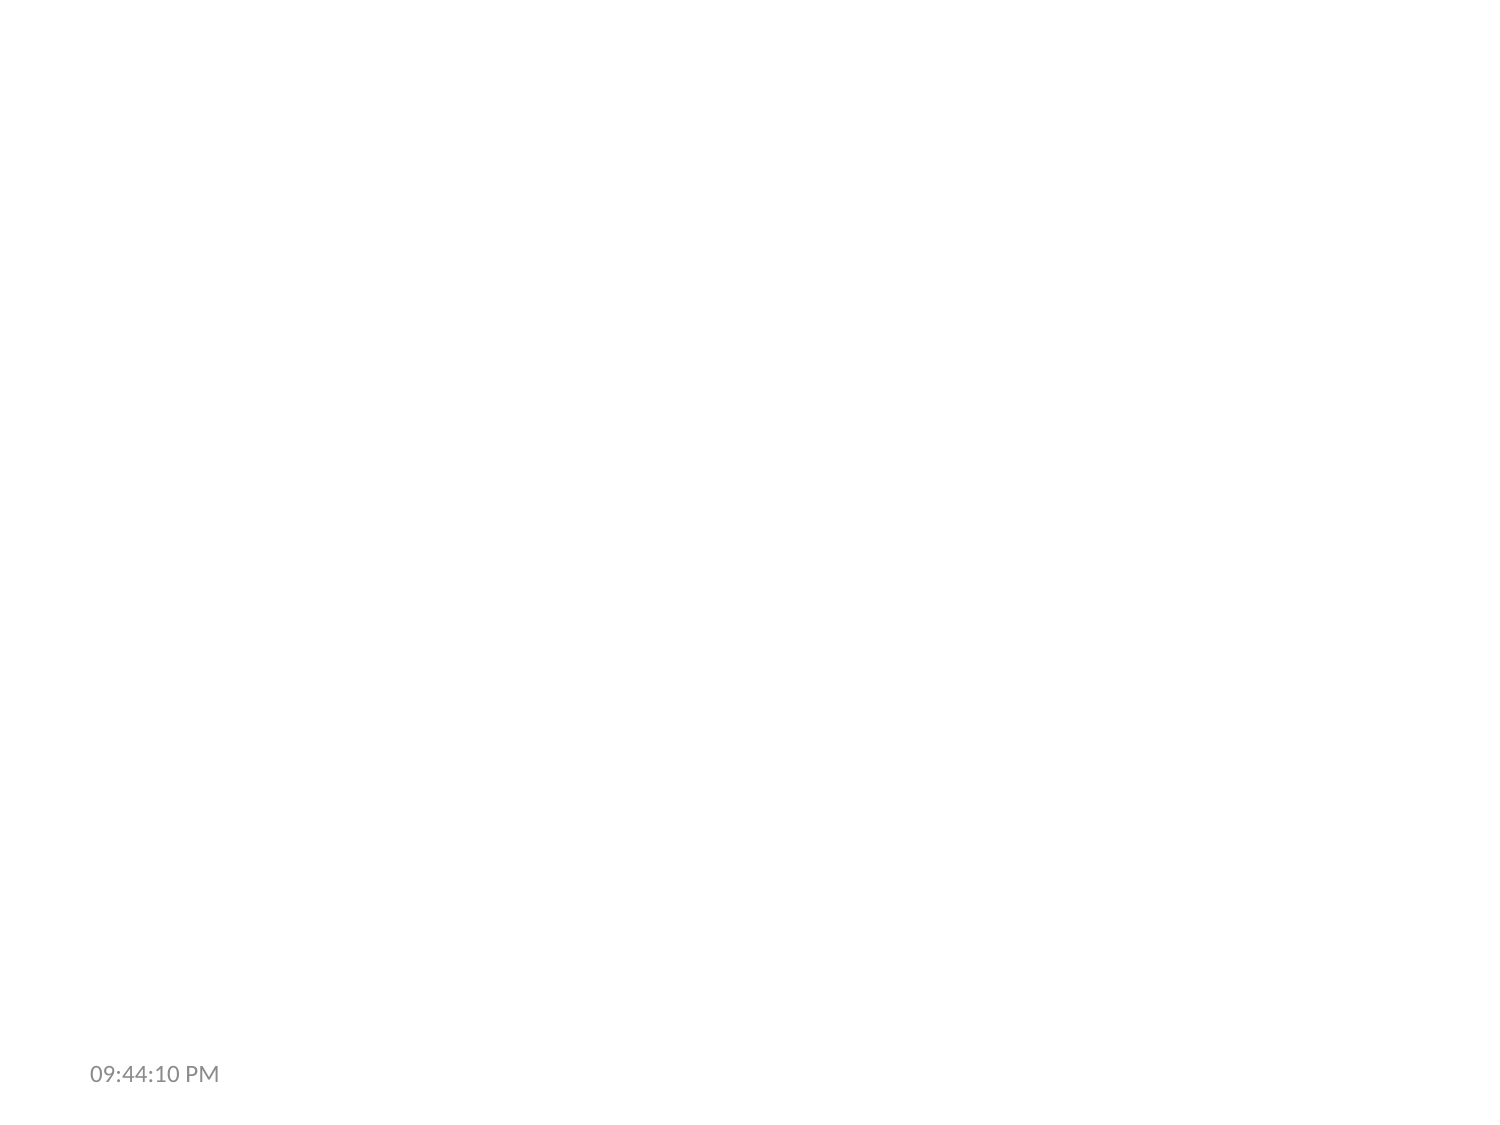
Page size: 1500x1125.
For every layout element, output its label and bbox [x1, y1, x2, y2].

slide_number [75, 1042, 425, 1103]
